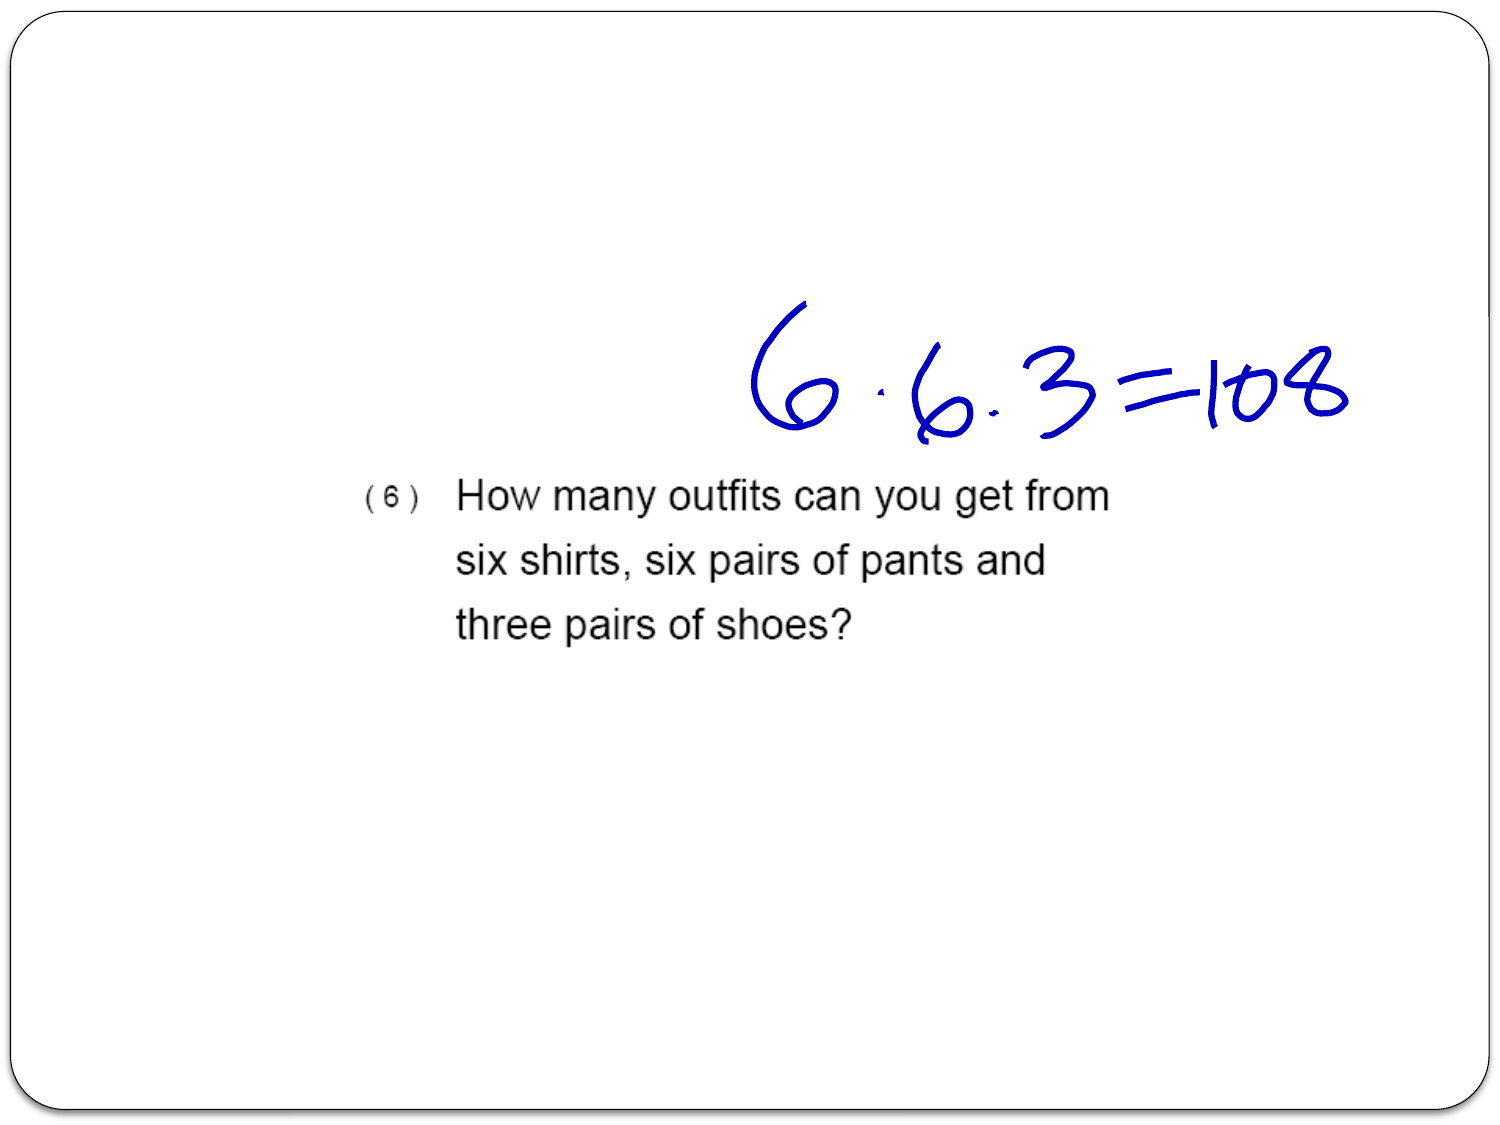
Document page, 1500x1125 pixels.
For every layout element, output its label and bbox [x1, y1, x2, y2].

text_box [913, 343, 972, 443]
text_box [1125, 391, 1200, 410]
text_box [1285, 348, 1347, 415]
picture [361, 465, 1139, 660]
text_box [753, 302, 837, 429]
text_box [1024, 348, 1094, 437]
text_box [1118, 370, 1172, 384]
text_box [1210, 360, 1216, 428]
text_box [1223, 365, 1276, 420]
